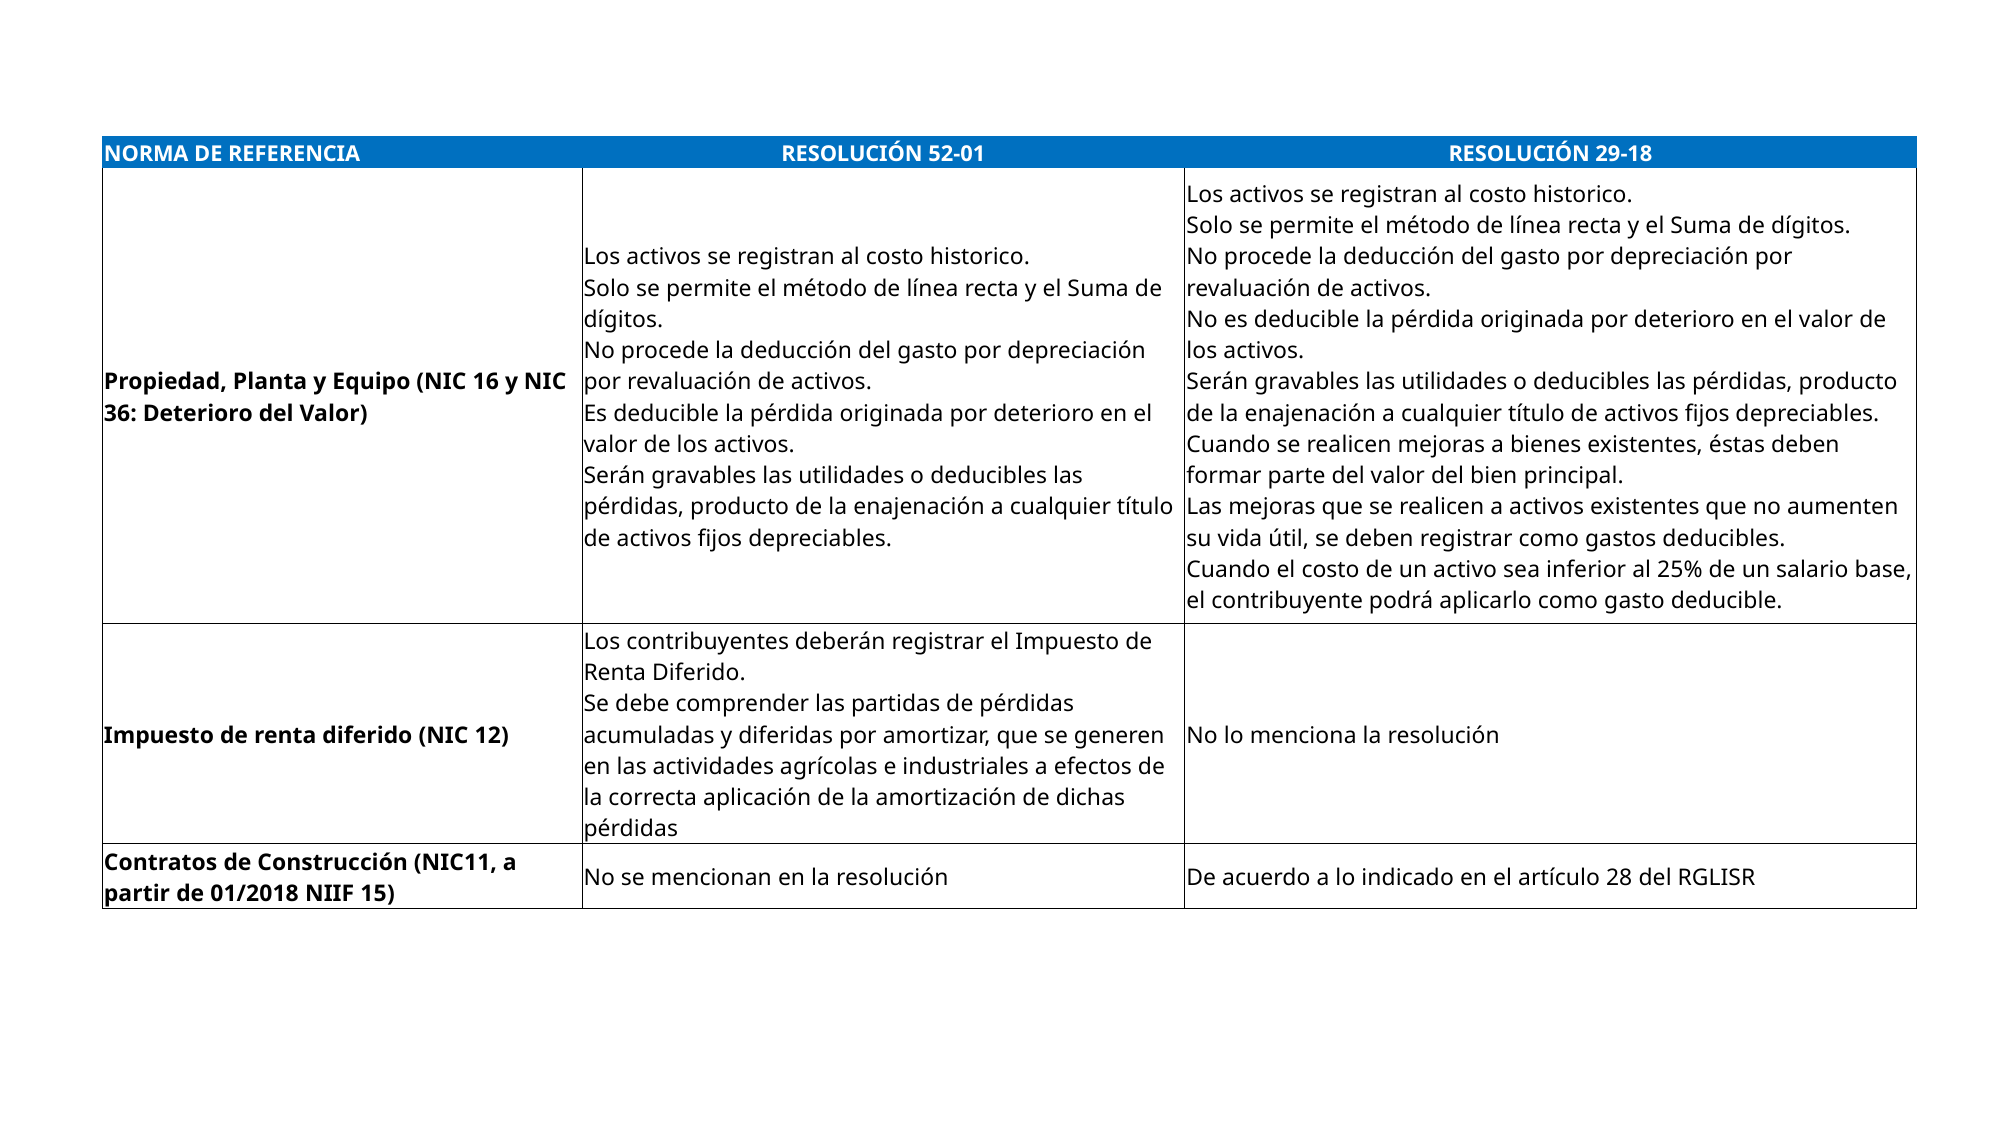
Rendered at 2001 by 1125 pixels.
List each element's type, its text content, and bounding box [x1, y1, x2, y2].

table_cell Contratos de Construcción (NIC11, a partir de 01/2018 NIIF 15) [103, 844, 582, 908]
table_cell Los contribuyentes deberán registrar el Impuesto de Renta Diferido. Se debe comprender las partidas de pérdidas acumuladas y diferidas por amortizar, que se generen en las actividades agrícolas e industriales a efectos de la correcta aplicación de la amortización de dichas pérdidas [583, 624, 1184, 843]
table_cell Propiedad, Planta y Equipo (NIC 16 y NIC 36: Deterioro del Valor) [103, 168, 582, 623]
table_header NORMA DE REFERENCIA [102, 136, 582, 168]
table_cell Impuesto de renta diferido (NIC 12) [103, 624, 582, 843]
table_cell Los activos se registran al costo historico. Solo se permite el método de línea recta y el Suma de dígitos. No procede la deducción del gasto por depreciación por revaluación de activos. No es deducible la pérdida originada por deterioro en el valor de los activos. Serán gravables las utilidades o deducibles las pérdidas, producto de la enajenación a cualquier título de activos fijos depreciables. Cuando se realicen mejoras a bienes existentes, éstas deben formar parte del valor del bien principal. Las mejoras que se realicen a activos existentes que no aumenten su vida útil, se deben registrar como gastos deducibles. Cuando el costo de un activo sea inferior al 25% de un salario base, el contribuyente podrá aplicarlo como gasto deducible. [1185, 168, 1916, 623]
table_header RESOLUCIÓN 29-18 [1185, 136, 1917, 168]
table_cell No se mencionan en la resolución [583, 844, 1184, 908]
table_cell No lo menciona la resolución [1185, 624, 1916, 843]
table_cell Los activos se registran al costo historico. Solo se permite el método de línea recta y el Suma de dígitos. No procede la deducción del gasto por depreciación por revaluación de activos. Es deducible la pérdida originada por deterioro en el valor de los activos. Serán gravables las utilidades o deducibles las pérdidas, producto de la enajenación a cualquier título de activos fijos depreciables. [583, 168, 1184, 623]
table_header RESOLUCIÓN 52-01 [582, 136, 1185, 168]
table_cell De acuerdo a lo indicado en el artículo 28 del RGLISR [1185, 844, 1916, 908]
